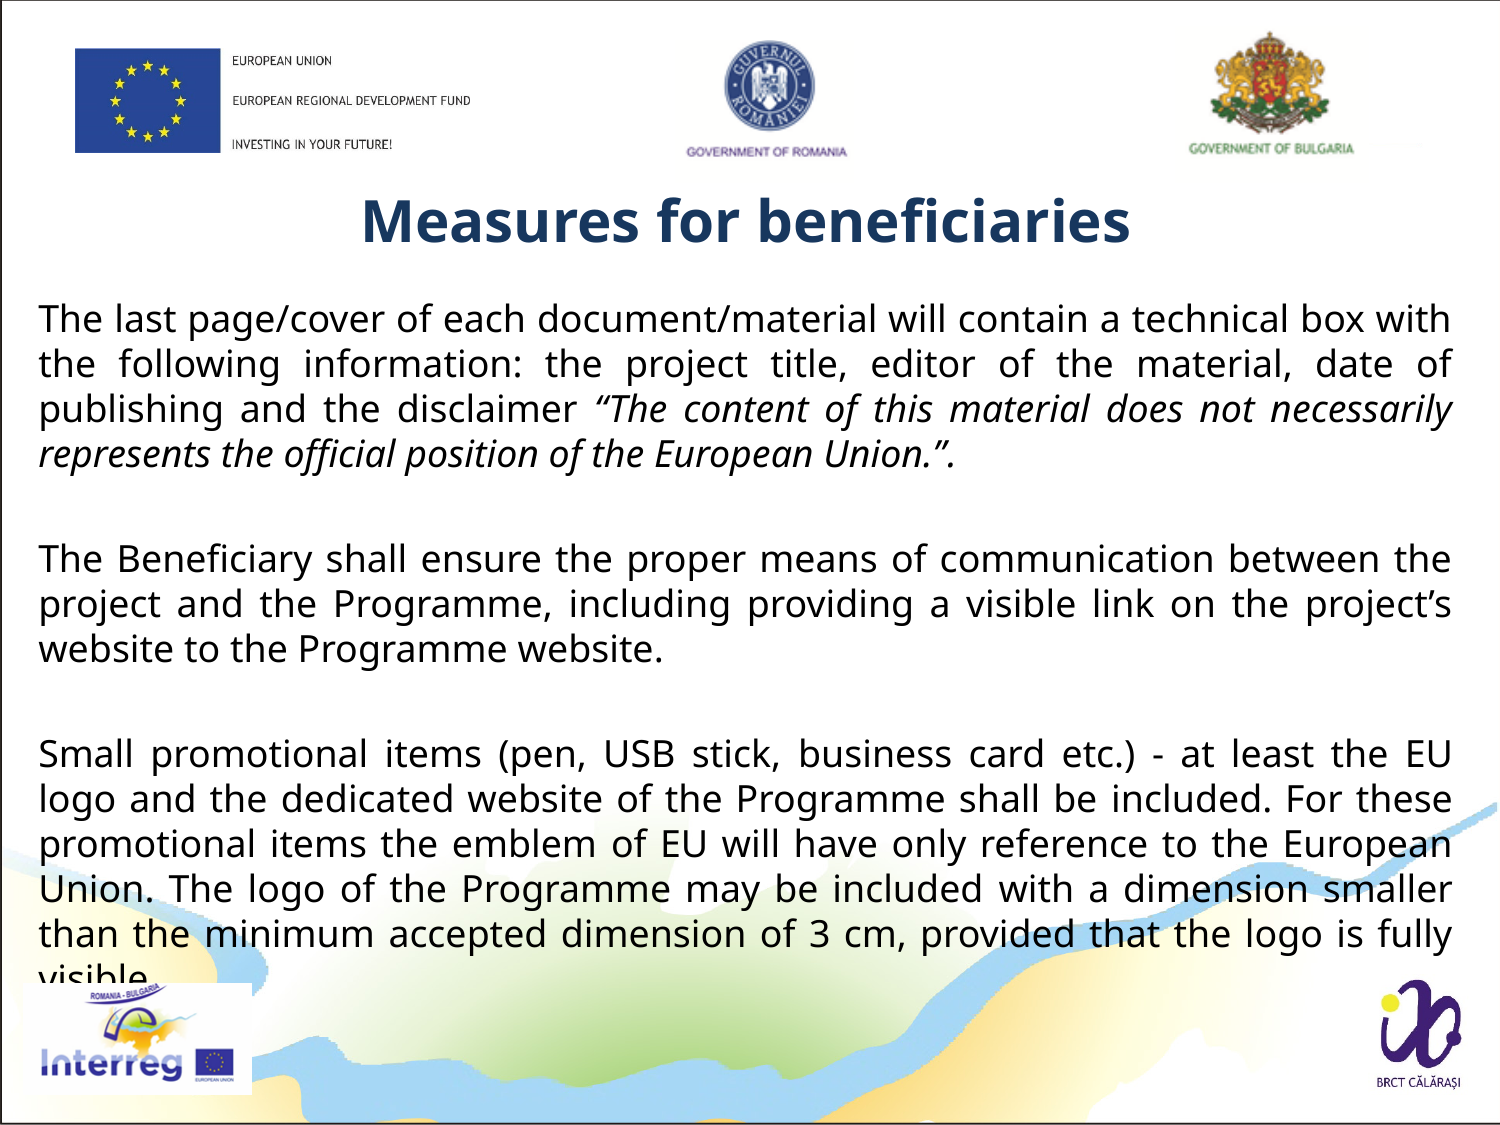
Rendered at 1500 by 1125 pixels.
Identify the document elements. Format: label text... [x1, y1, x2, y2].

list The last page/cover of each document/material will contain a technical box with the following information: the project title, editor of the material, date of publishing and the disclaimer “The content of this material does not necessarily represents the ofﬁcial position of the European Union.”. The Beneficiary shall ensure the proper means of communication between the project and the Programme, including providing a visible link on the project’s website to the Programme website. Small promotional items (pen, USB stick, business card etc.) - at least the EU logo and the dedicated website of the Programme shall be included. For these promotional items the emblem of EU will have only reference to the European Union. The logo of the Programme may be included with a dimension smaller than the minimum accepted dimension of 3 cm, provided that the logo is fully visible. [23, 287, 1469, 1059]
title Measures for beneficiaries [45, 183, 1447, 287]
picture [0, 0, 1500, 1125]
text_box [1175, 20, 1447, 144]
